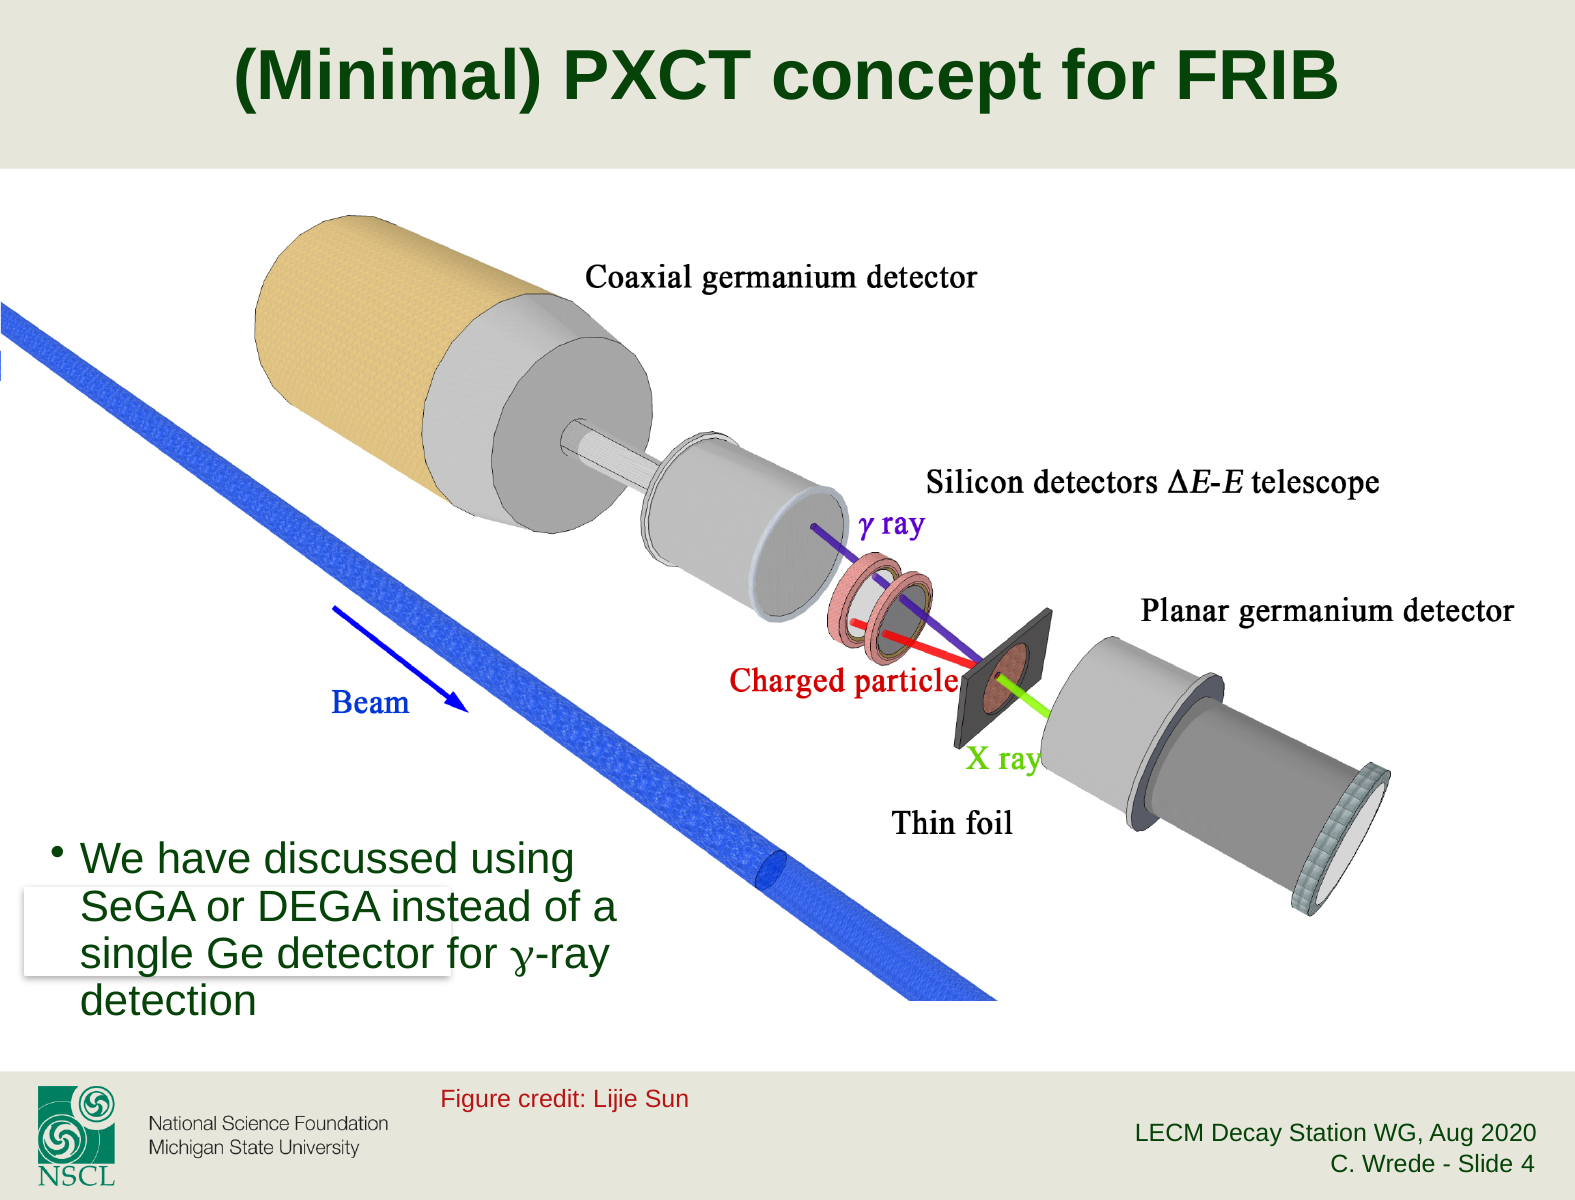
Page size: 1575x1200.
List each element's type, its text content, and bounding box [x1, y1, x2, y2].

title (Minimal) PXCT concept for FRIB [74, 35, 1501, 120]
slide_number C. Wrede - Slide 4 [862, 1149, 1550, 1175]
text_box Figure credit: Lijie Sun [425, 1074, 705, 1120]
picture [0, 0, 1575, 1200]
footer LECM Decay Station WG, Aug 2020 [862, 1112, 1553, 1150]
